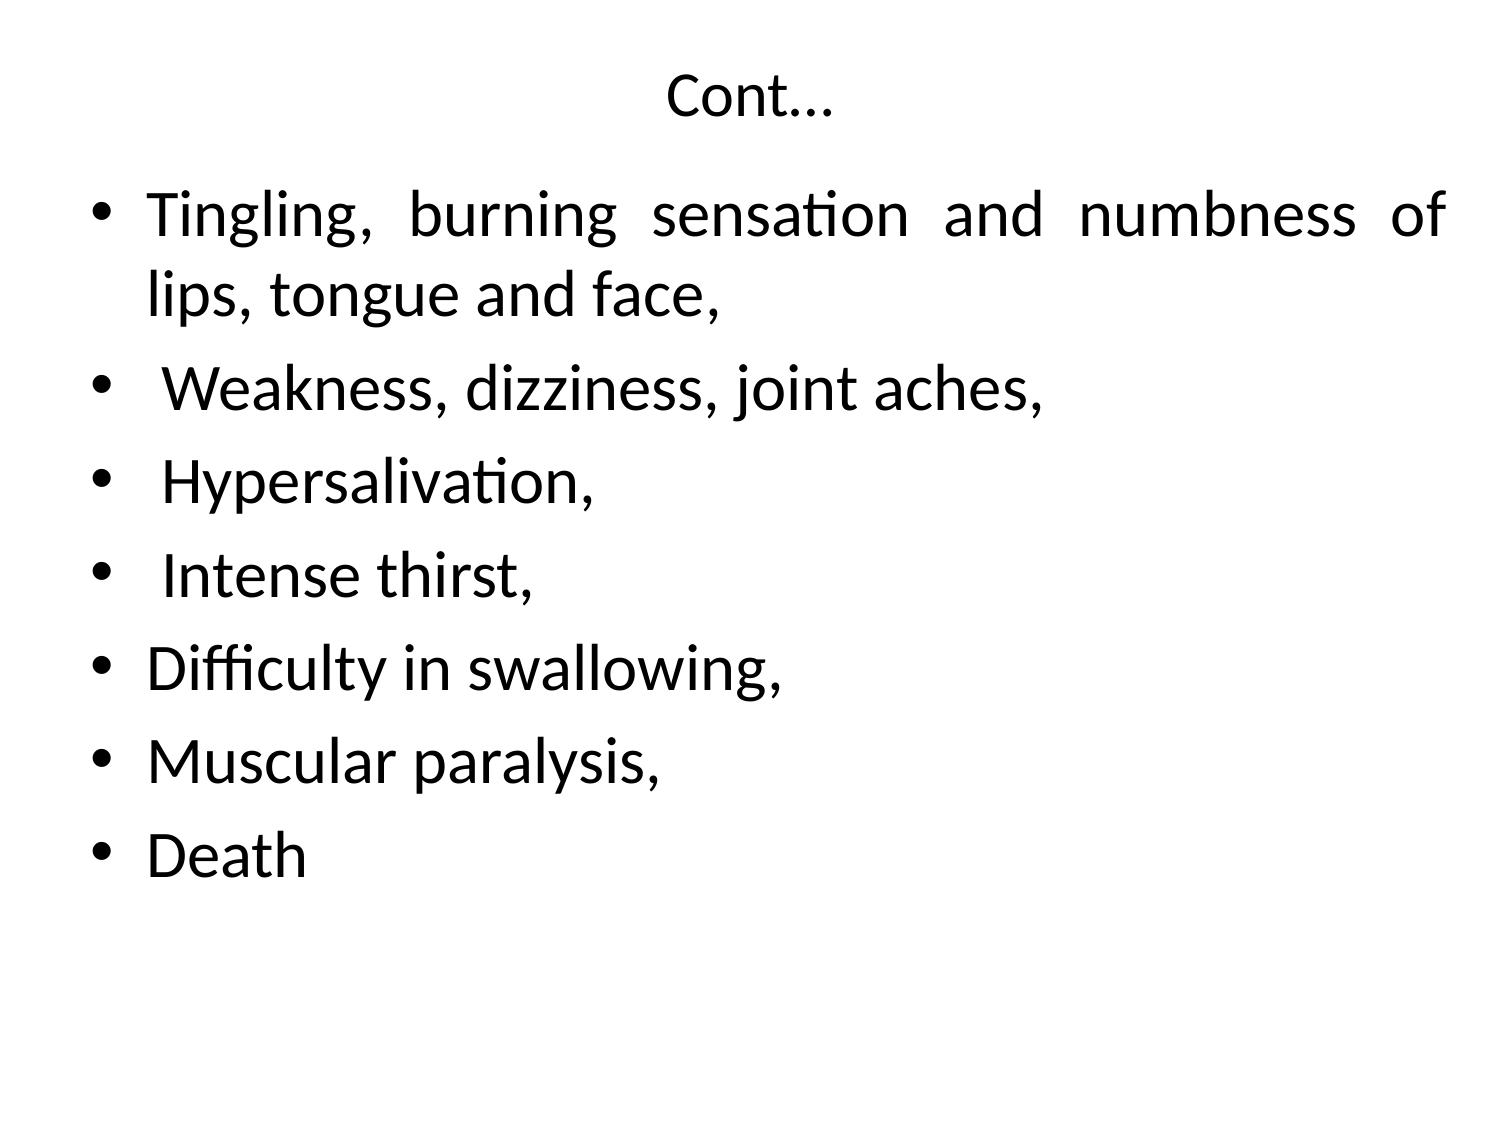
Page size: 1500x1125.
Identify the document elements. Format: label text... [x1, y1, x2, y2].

title Cont… [75, 45, 1425, 138]
list Tingling, burning sensation and numbness of lips, tongue and face, Weakness, dizziness, joint aches, Hypersalivation, Intense thirst, Difficulty in swallowing, Muscular paralysis, Death [75, 162, 1463, 1100]
